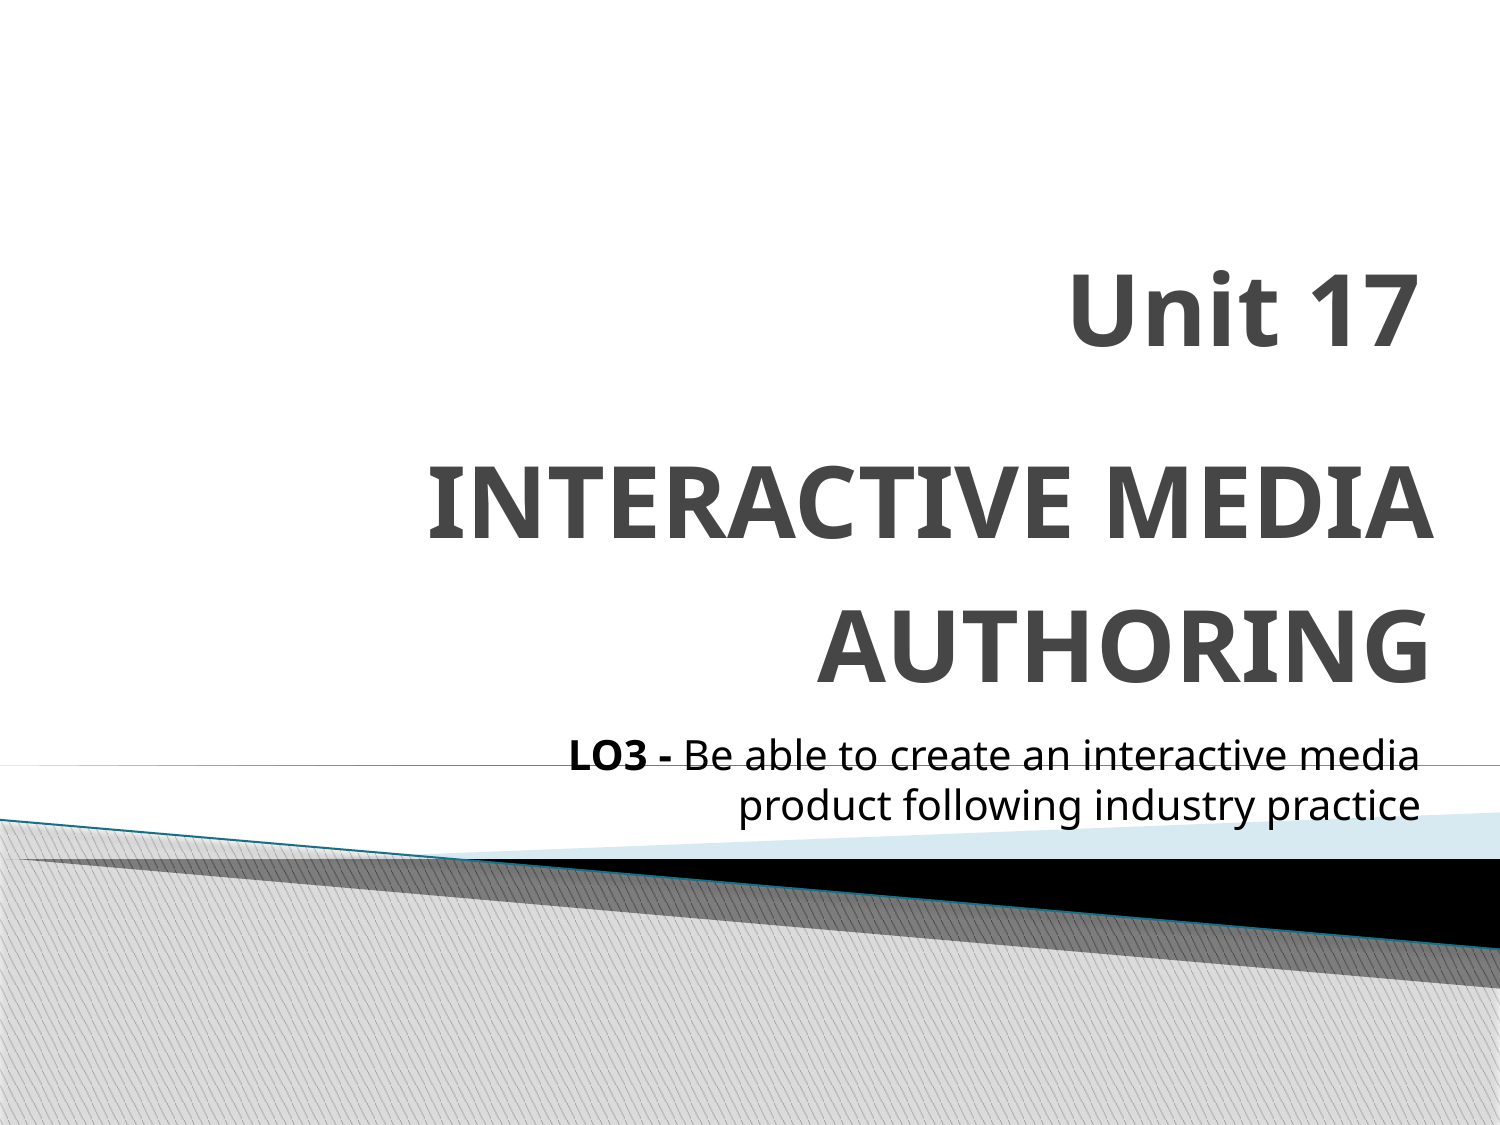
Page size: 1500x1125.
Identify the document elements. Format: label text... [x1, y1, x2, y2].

subtitle INTERACTIVE MEDIA AUTHORING [177, 406, 1453, 657]
text_box LO3 - Be able to create an interactive media product following industry practice [552, 721, 1447, 836]
title Unit 17 [161, 137, 1437, 374]
picture [5, 859, 1500, 989]
